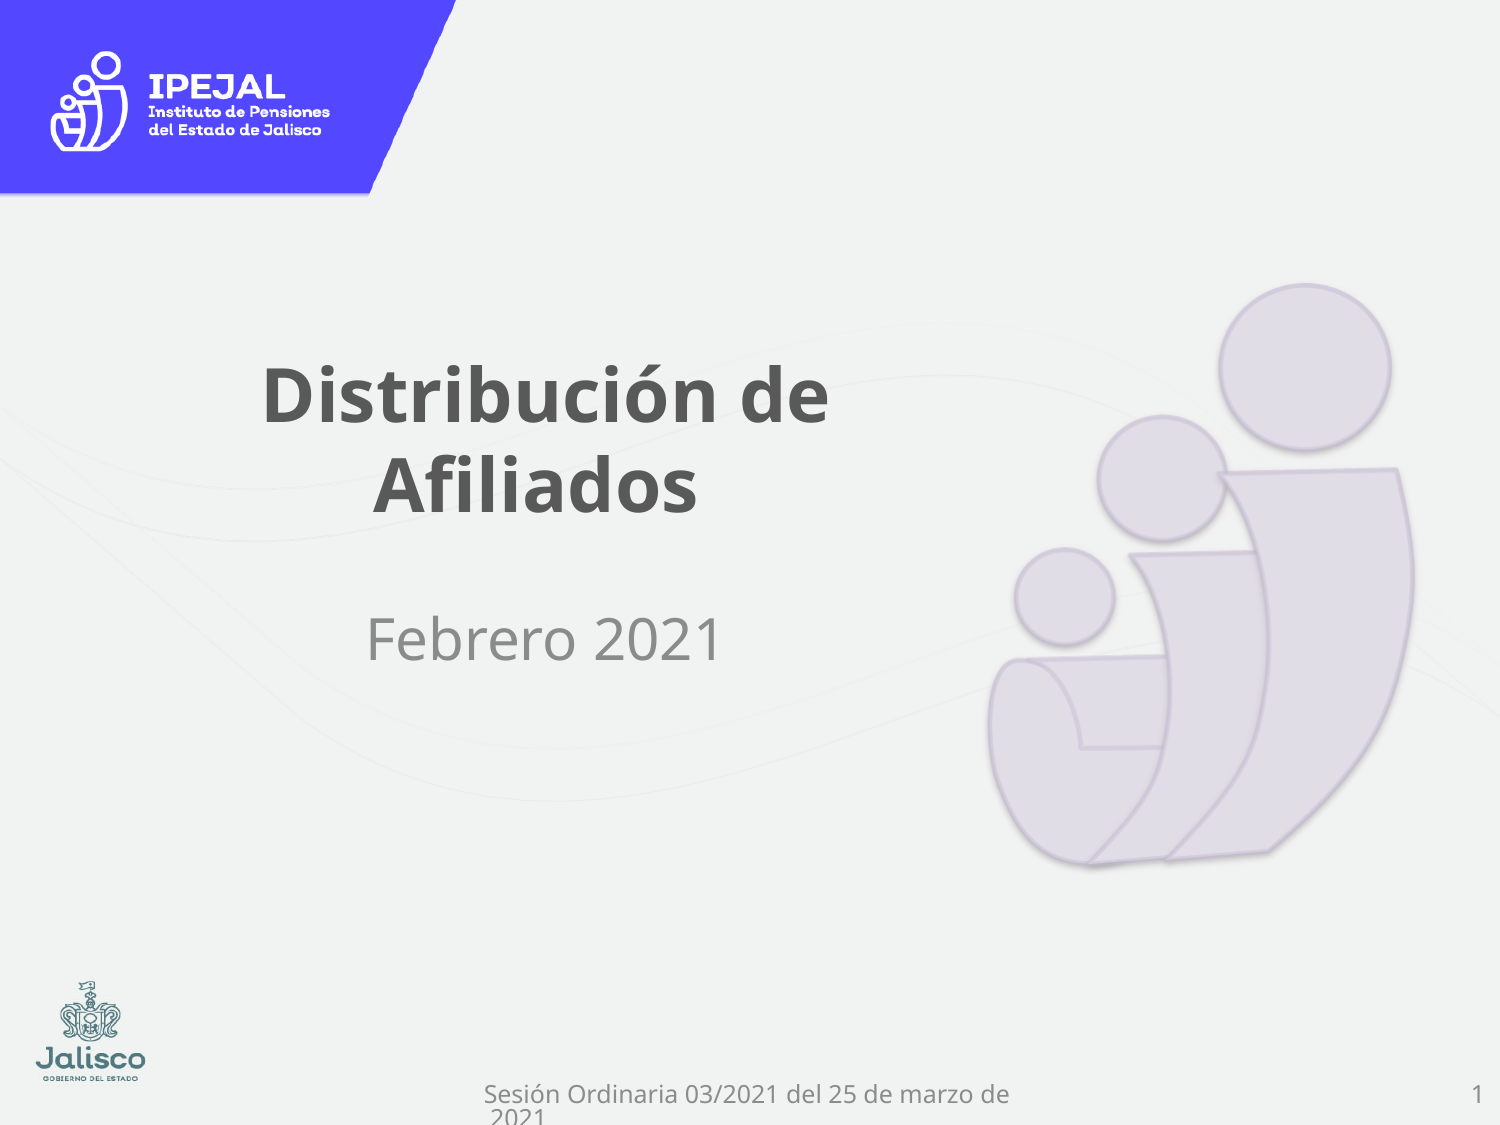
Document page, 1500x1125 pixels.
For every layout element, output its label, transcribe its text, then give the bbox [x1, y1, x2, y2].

slide_number 1 [1149, 1065, 1500, 1125]
picture [0, 0, 1500, 193]
picture [0, 934, 1500, 1125]
footer Sesión Ordinaria 03/2021 del 25 de marzo de 2021 [468, 1065, 1032, 1125]
title Distribución de Afiliados [75, 317, 1017, 559]
subtitle Febrero 2021 [75, 594, 1017, 882]
